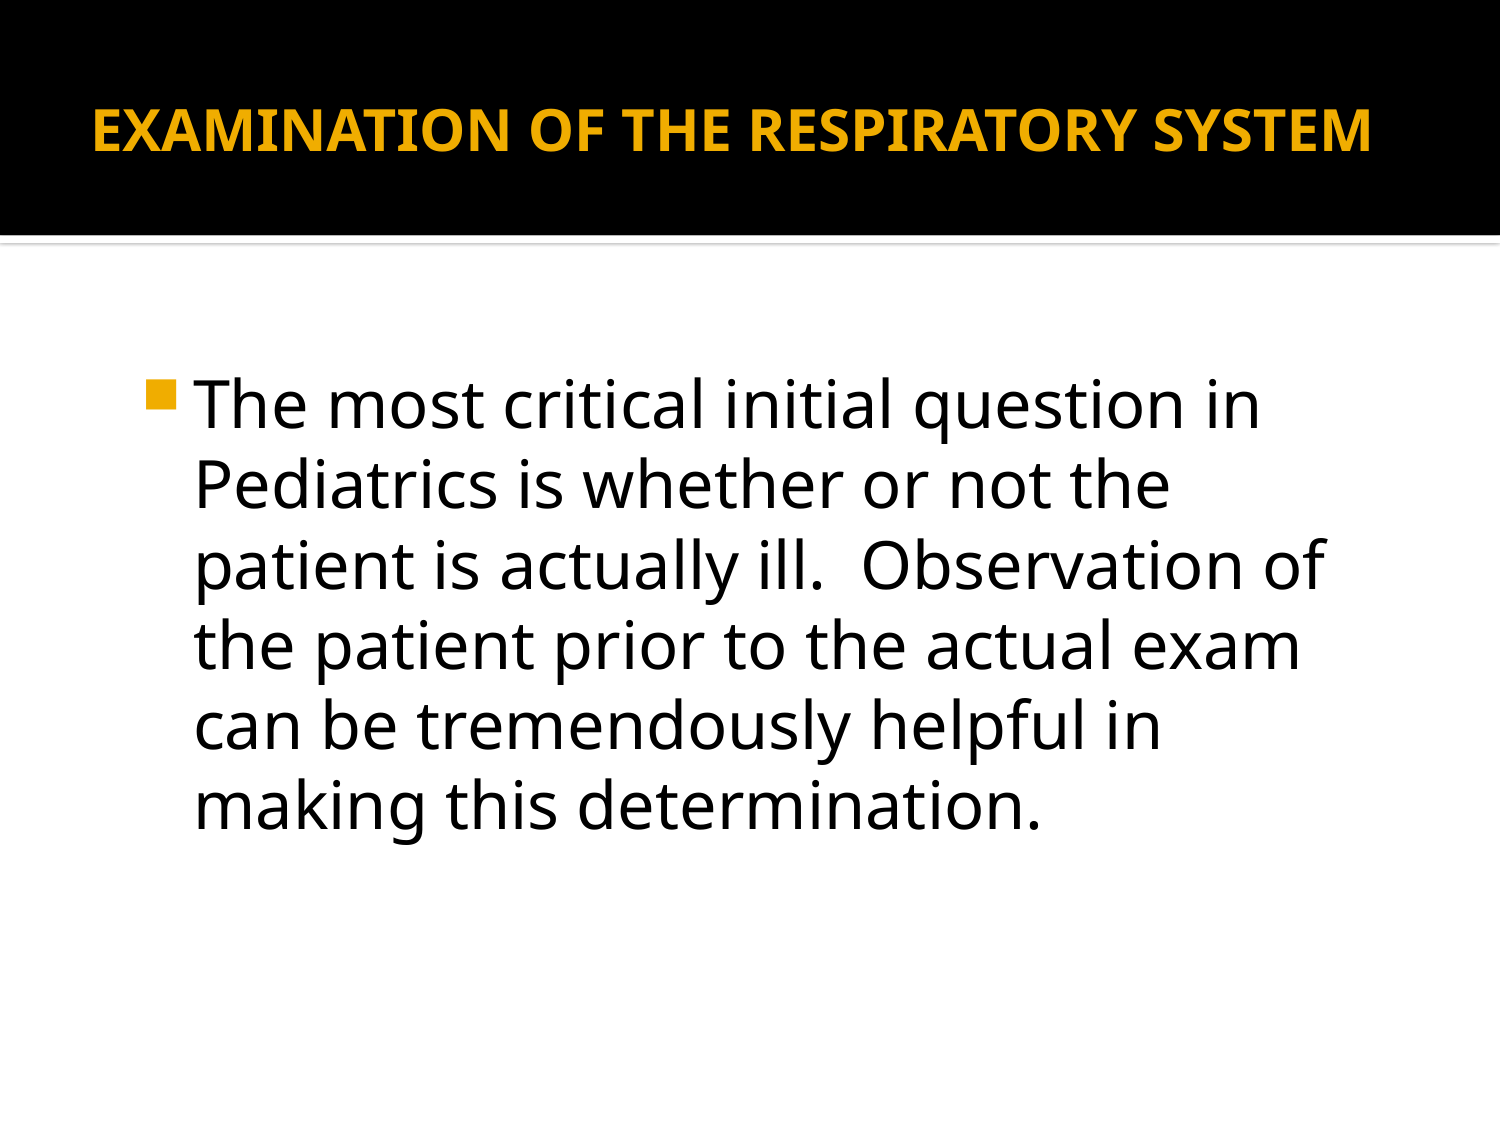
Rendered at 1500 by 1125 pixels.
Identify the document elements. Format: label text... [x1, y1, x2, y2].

title EXAMINATION OF THE RESPIRATORY SYSTEM [75, 25, 1425, 231]
list The most critical initial question in Pediatrics is whether or not the patient is actually ill. Observation of the patient prior to the actual exam can be tremendously helpful in making this determination. [112, 267, 1425, 1050]
